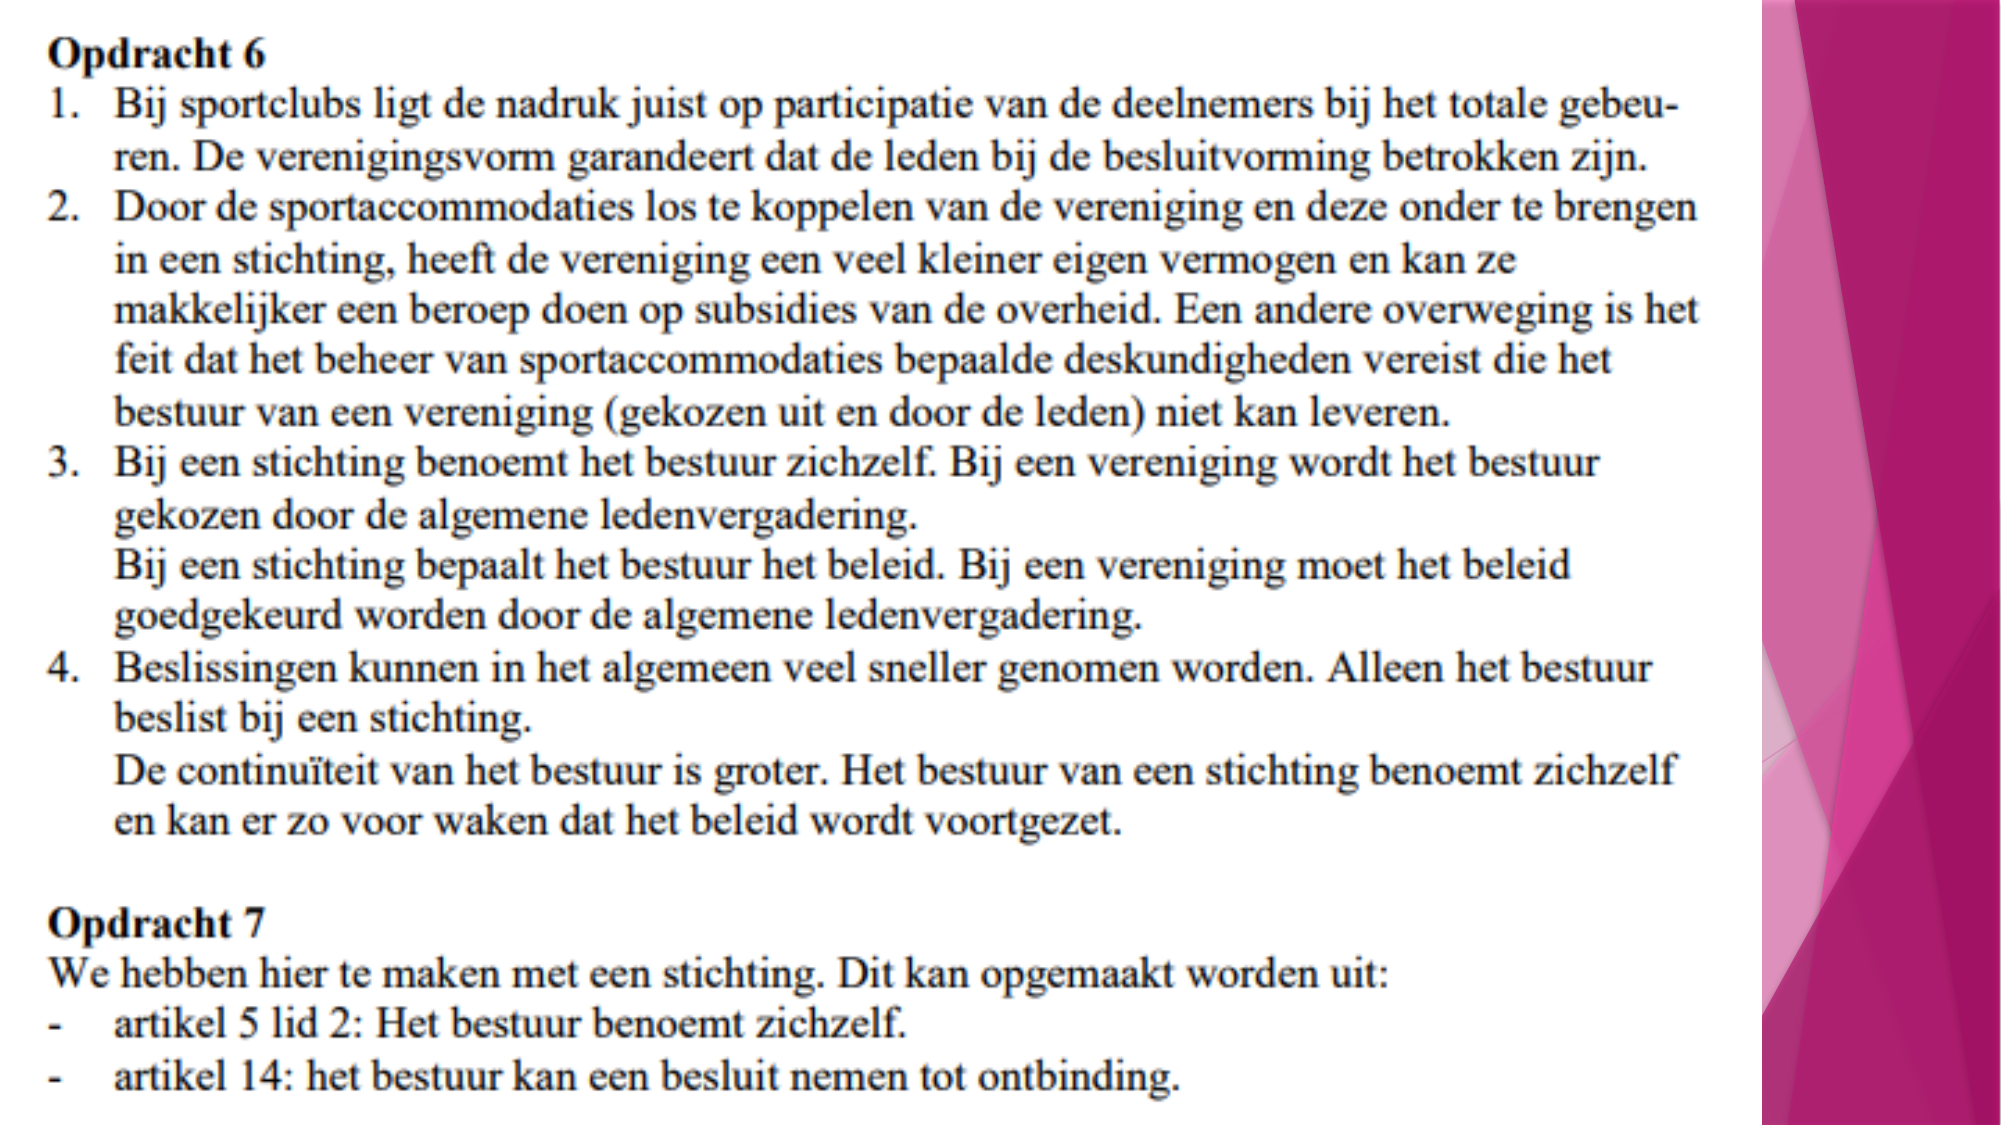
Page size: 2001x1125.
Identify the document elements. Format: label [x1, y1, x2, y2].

picture [0, 0, 1763, 1125]
